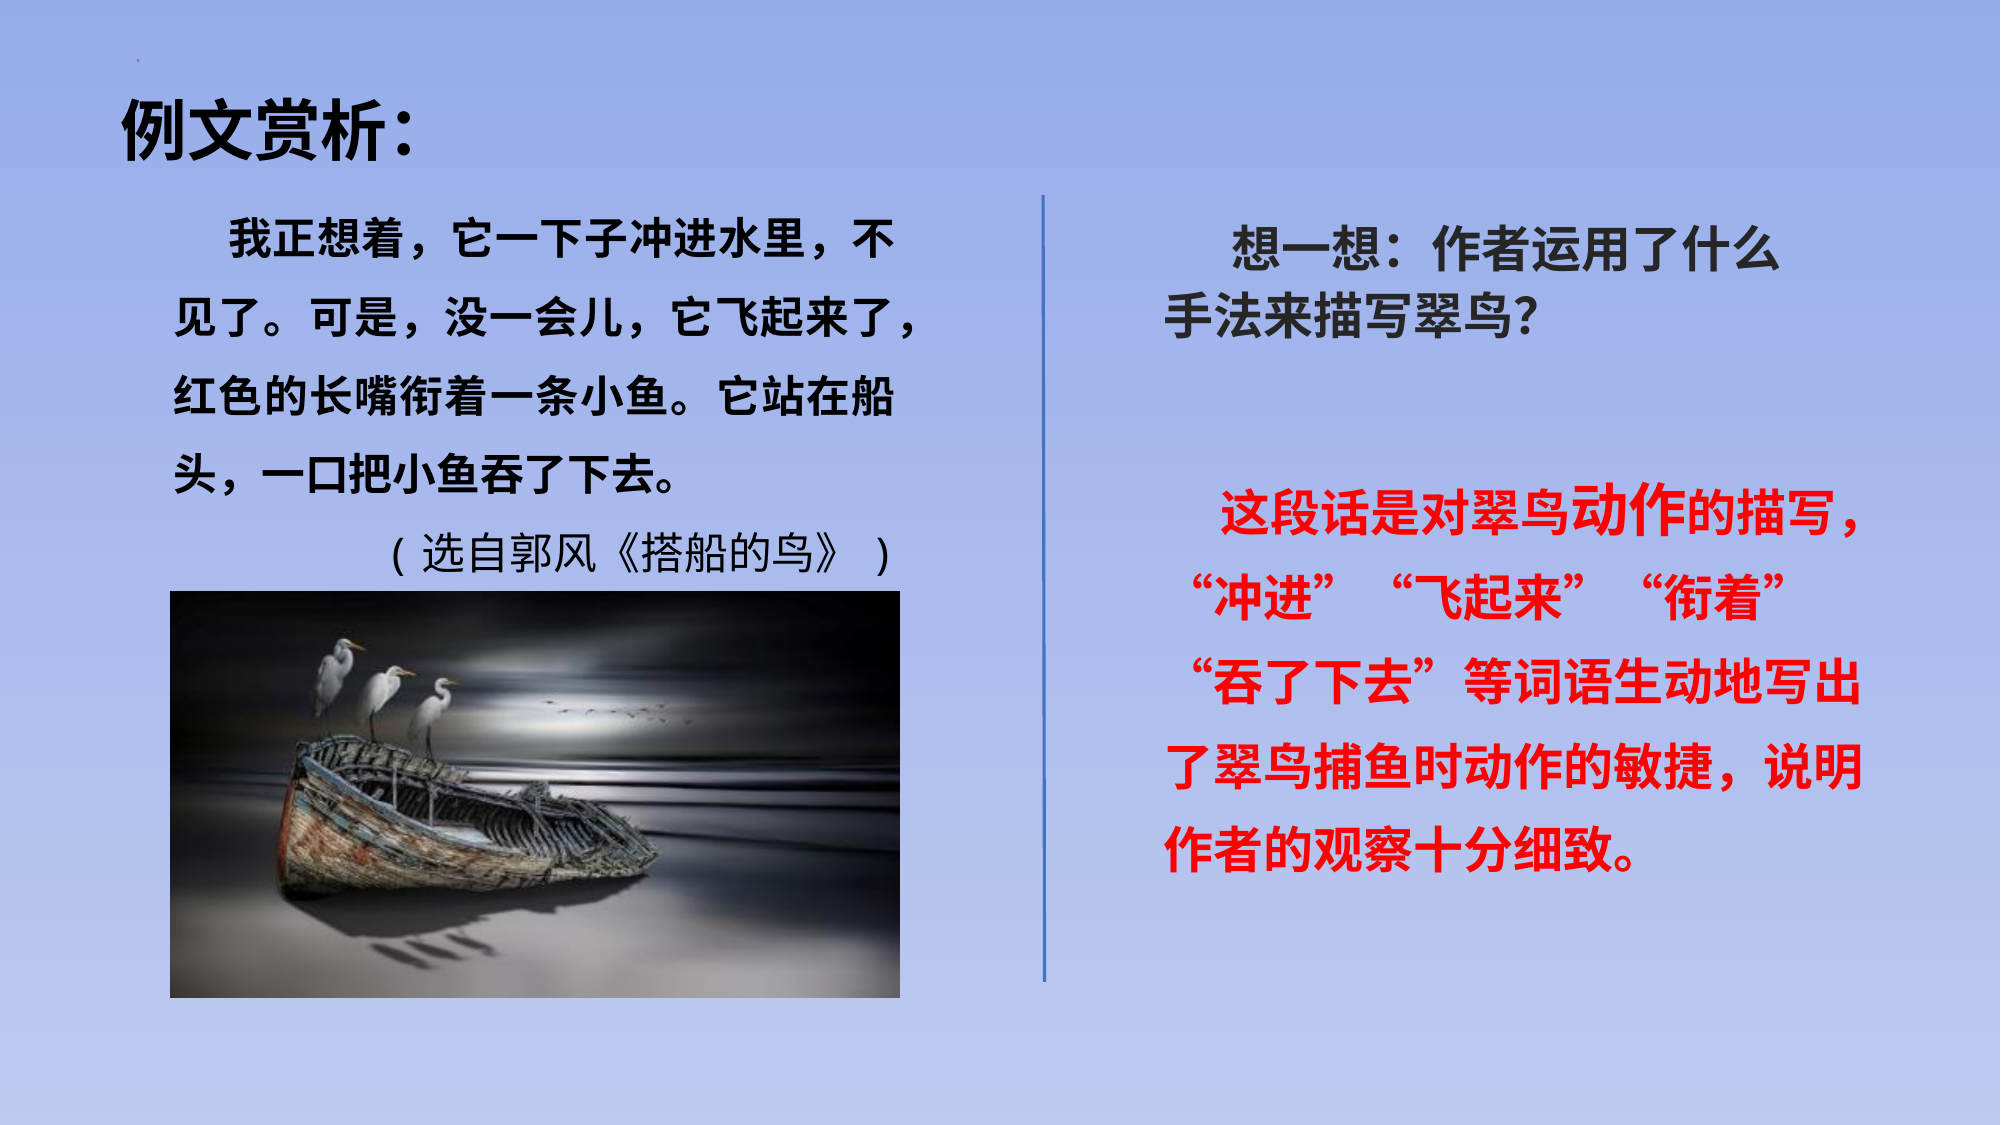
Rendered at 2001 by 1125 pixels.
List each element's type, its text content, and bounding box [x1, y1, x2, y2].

text_box 想一想：作者运用了什么手法来描写翠鸟？ [1148, 203, 1823, 352]
picture [170, 591, 900, 999]
text_box 我正想着，它一下子冲进水里，不见了。可是，没一会儿，它飞起来了，红色的长嘴衔着一条小鱼。它站在船头，一口把小鱼吞了下去。 (选自郭风《搭船的鸟》) [158, 177, 911, 586]
text_box 这段话是对翠鸟动作的描写，“冲进”“飞起来”“衔着”“吞了下去”等词语生动地写出了翠鸟捕鱼时动作的敏捷，说明作者的观察十分细致。 [1148, 437, 1889, 887]
text_box 例文赏析： [105, 81, 448, 177]
